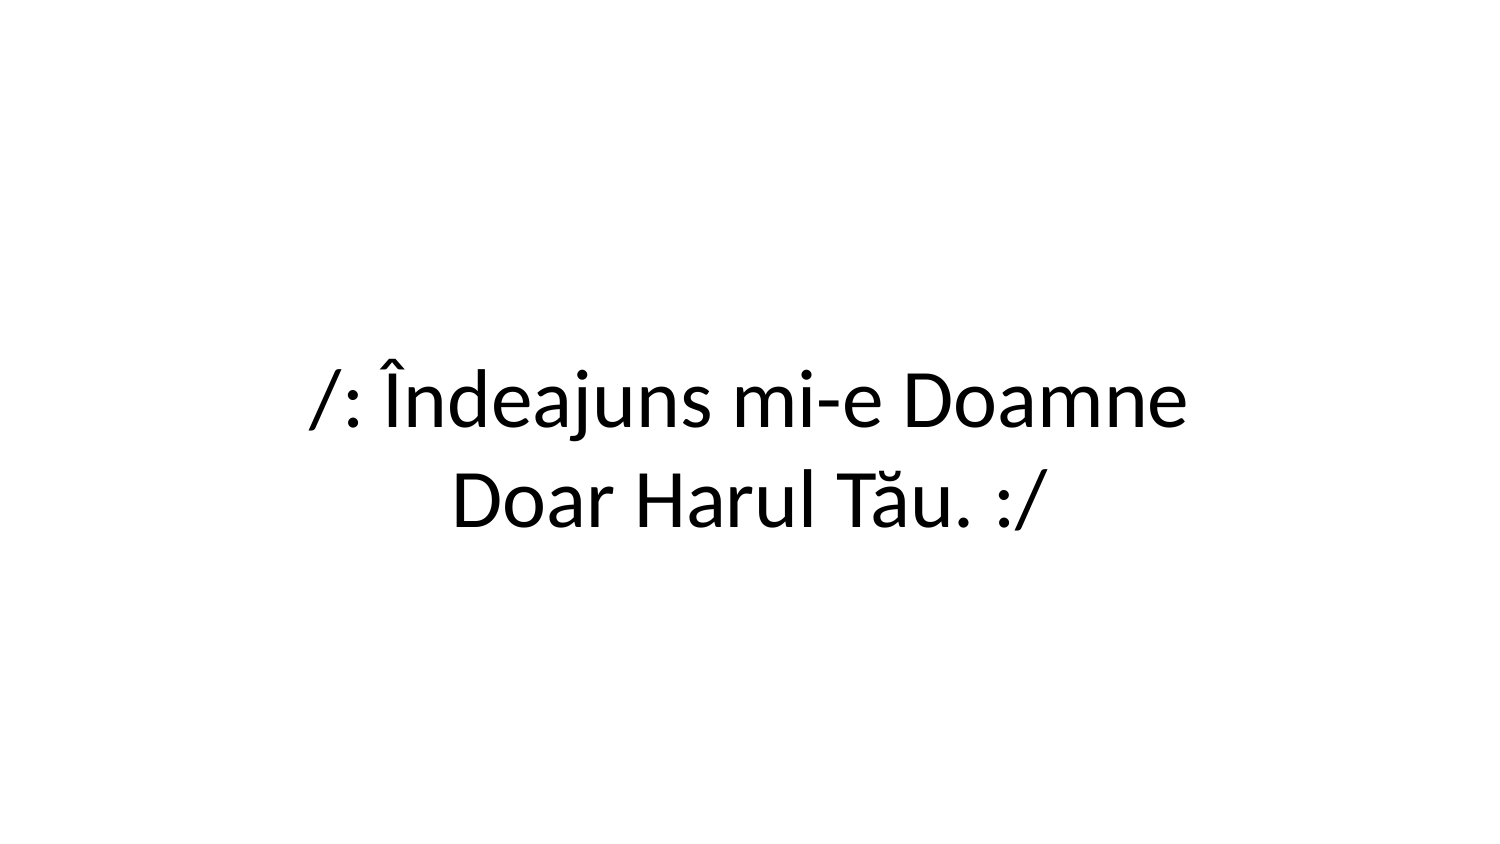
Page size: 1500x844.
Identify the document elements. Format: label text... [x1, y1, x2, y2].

text_box /: Îndeajuns mi-e Doamne Doar Harul Tău. :/ [294, 292, 1205, 552]
